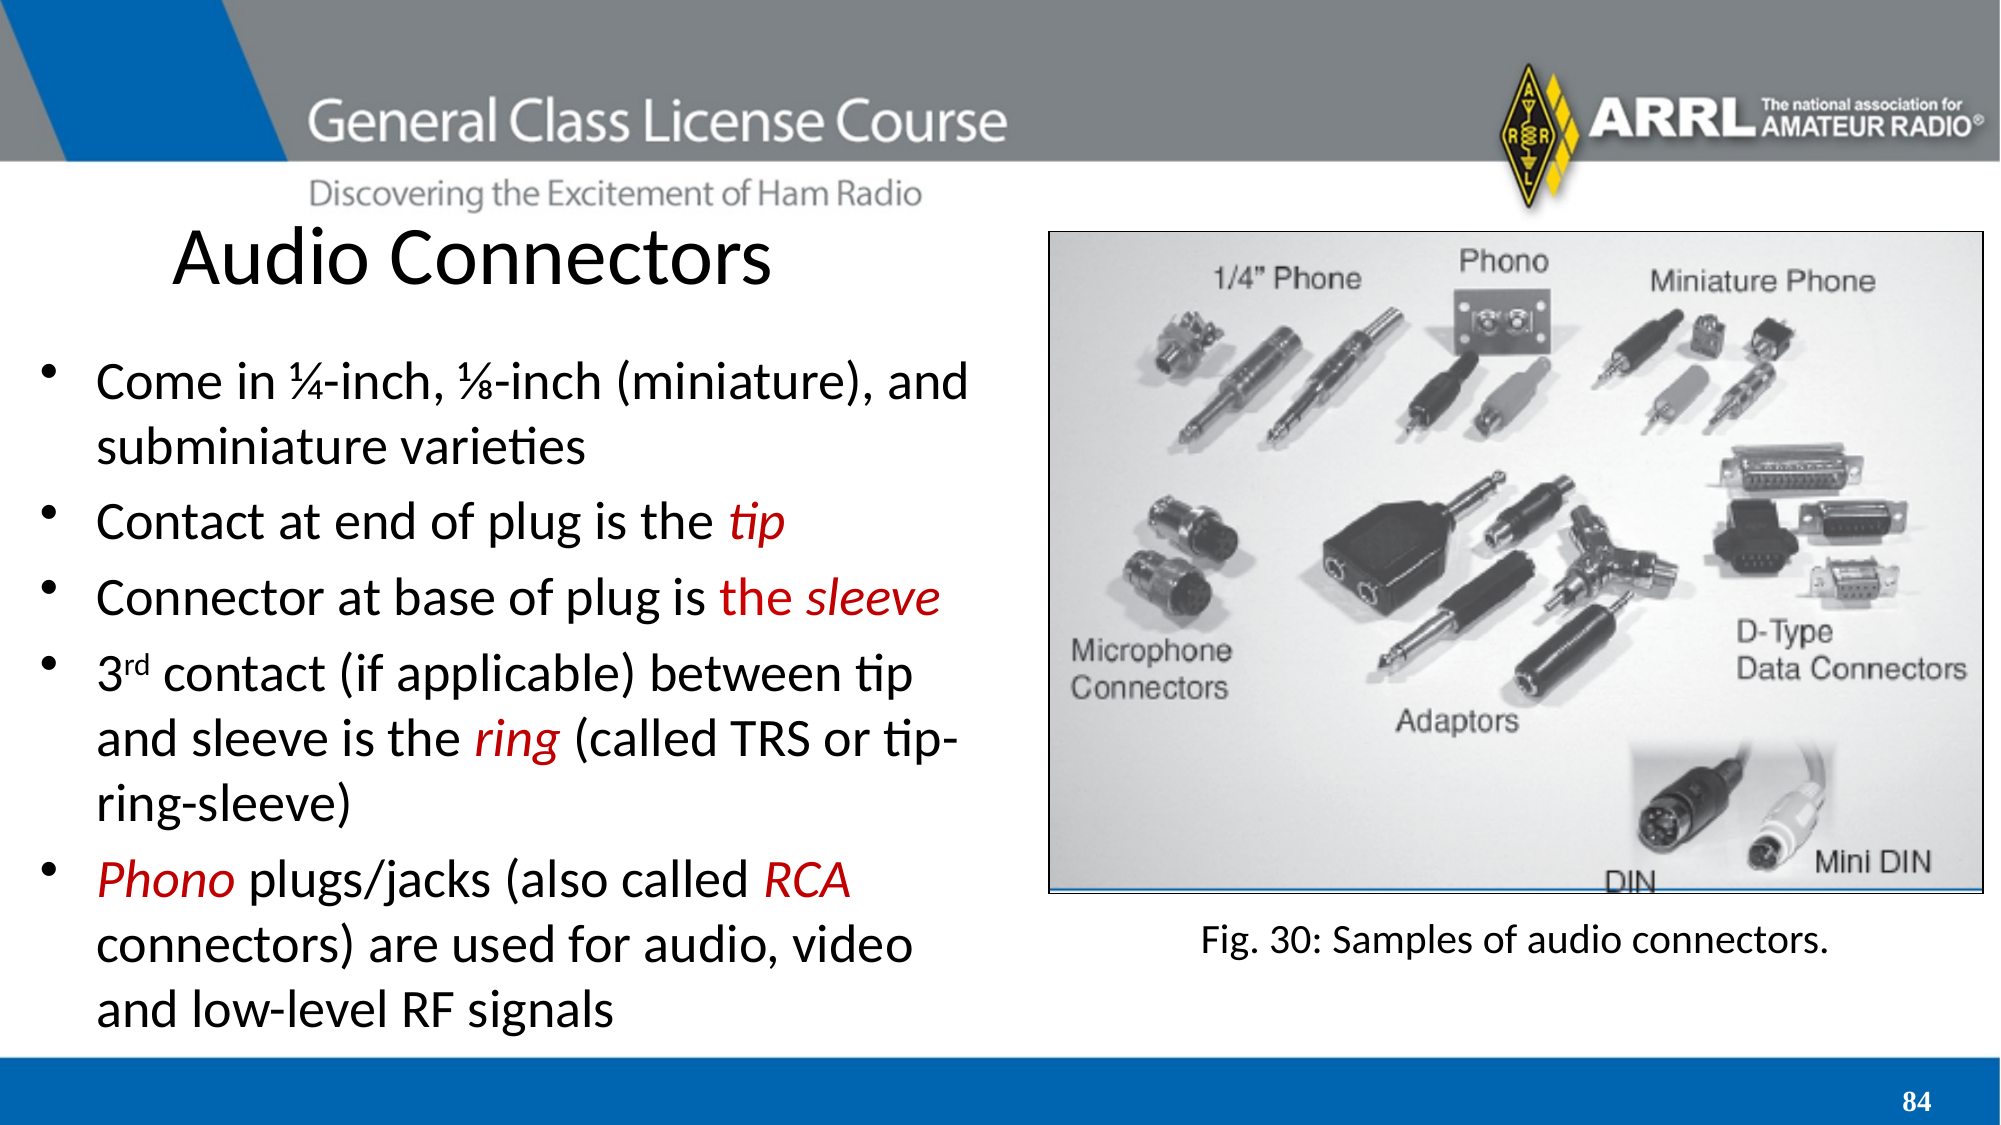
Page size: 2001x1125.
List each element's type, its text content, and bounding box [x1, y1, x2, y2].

text_box Fig. 30: Samples of audio connectors. [1052, 904, 1978, 970]
list Come in ¼-inch, ⅛-inch (miniature), and subminiature varieties Contact at end of plug is the tip Connector at base of plug is the sleeve 3rd contact (if applicable) between tip and sleeve is the ring (called TRS or tip-ring-sleeve) Phono plugs/jacks (also called RCA connectors) are used for audio, video and low-level RF signals [24, 337, 990, 1050]
title Audio Connectors [71, 193, 875, 337]
picture [0, 0, 2001, 1125]
